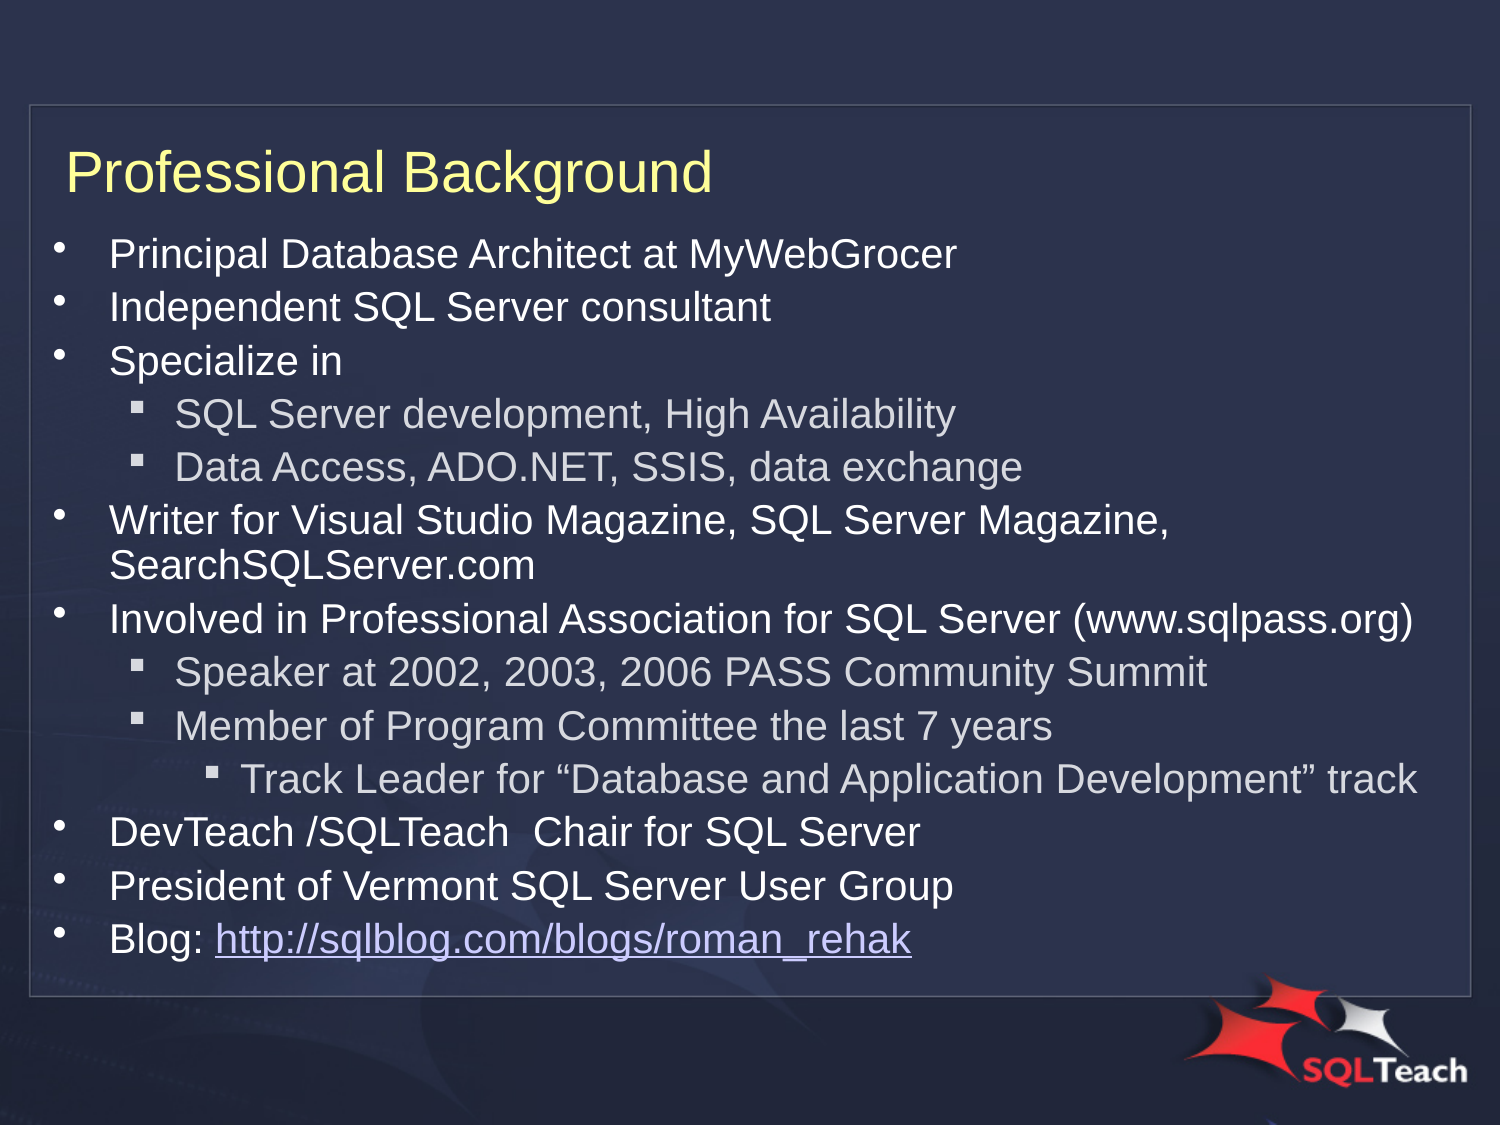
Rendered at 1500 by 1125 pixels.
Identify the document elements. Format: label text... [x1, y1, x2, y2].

picture [0, 0, 1500, 1125]
list Principal Database Architect at MyWebGrocer Independent SQL Server consultant Specialize in SQL Server development, High Availability Data Access, ADO.NET, SSIS, data exchange Writer for Visual Studio Magazine, SQL Server Magazine, SearchSQLServer.com Involved in Professional Association for SQL Server (www.sqlpass.org) Speaker at 2002, 2003, 2006 PASS Community Summit Member of Program Committee the last 7 years Track Leader for “Database and Application Development” track DevTeach /SQLTeach Chair for SQL Server President of Vermont SQL Server User Group Blog: http://sqlblog.com/blogs/roman_rehak [37, 224, 1451, 1063]
title Professional Background [49, 137, 1326, 202]
